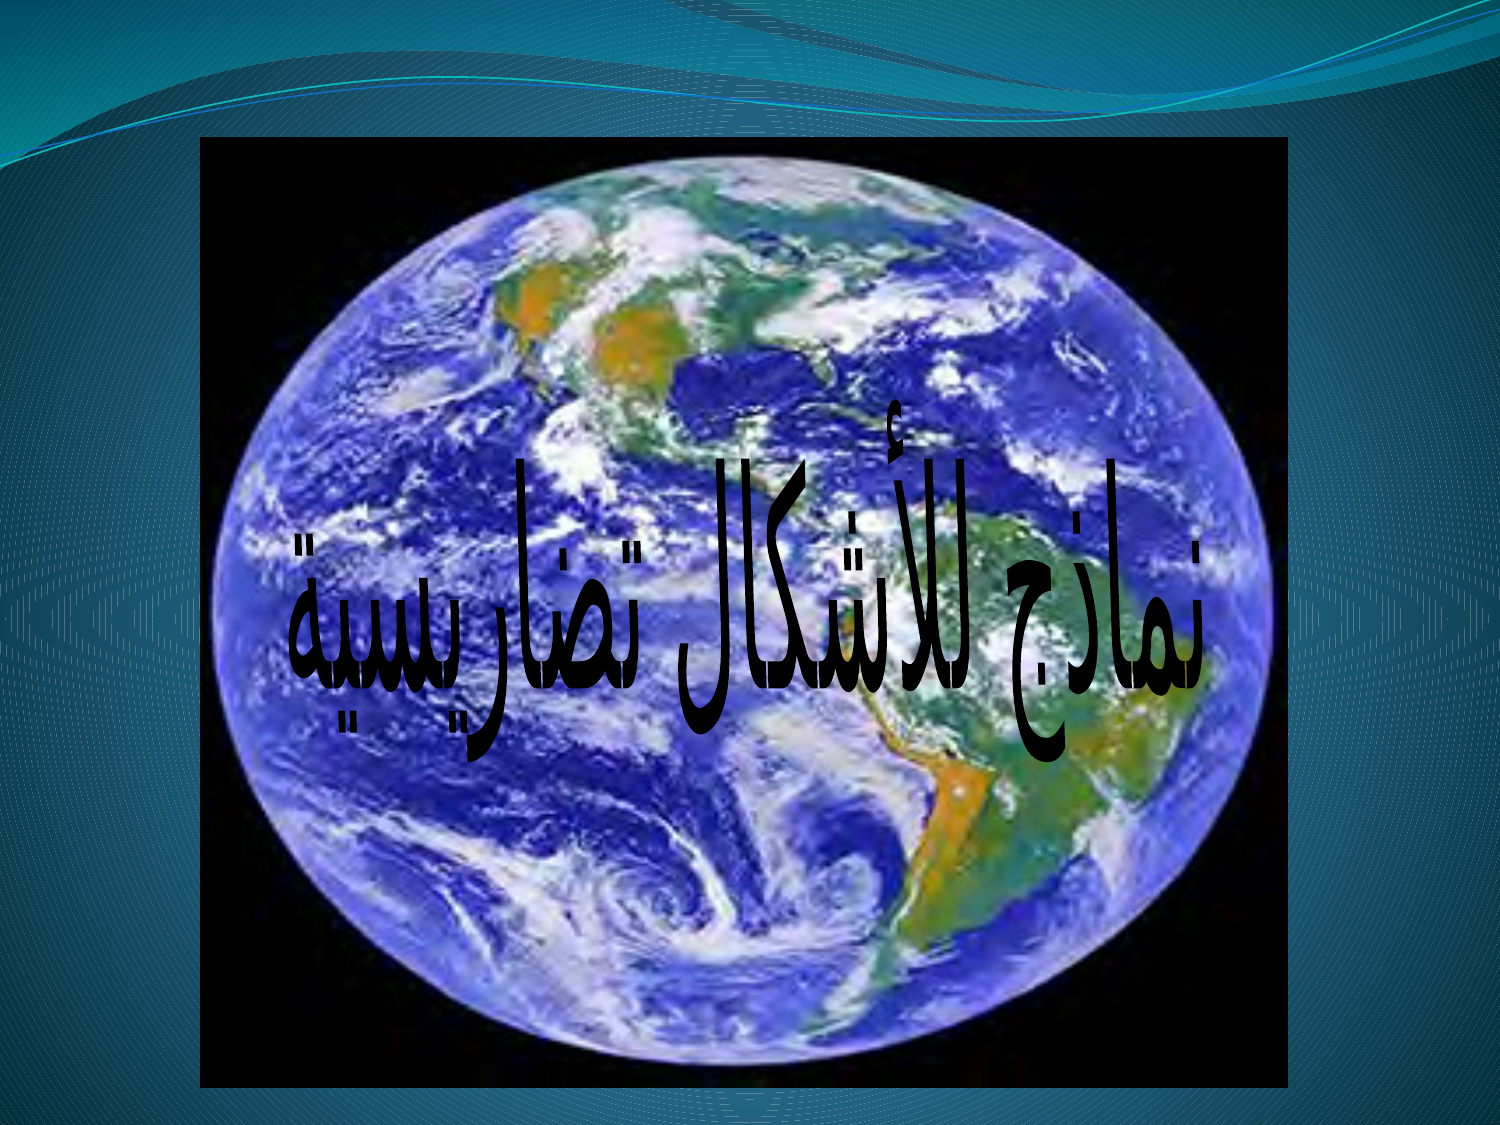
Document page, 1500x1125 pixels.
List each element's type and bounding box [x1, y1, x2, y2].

picture [199, 137, 1288, 1088]
